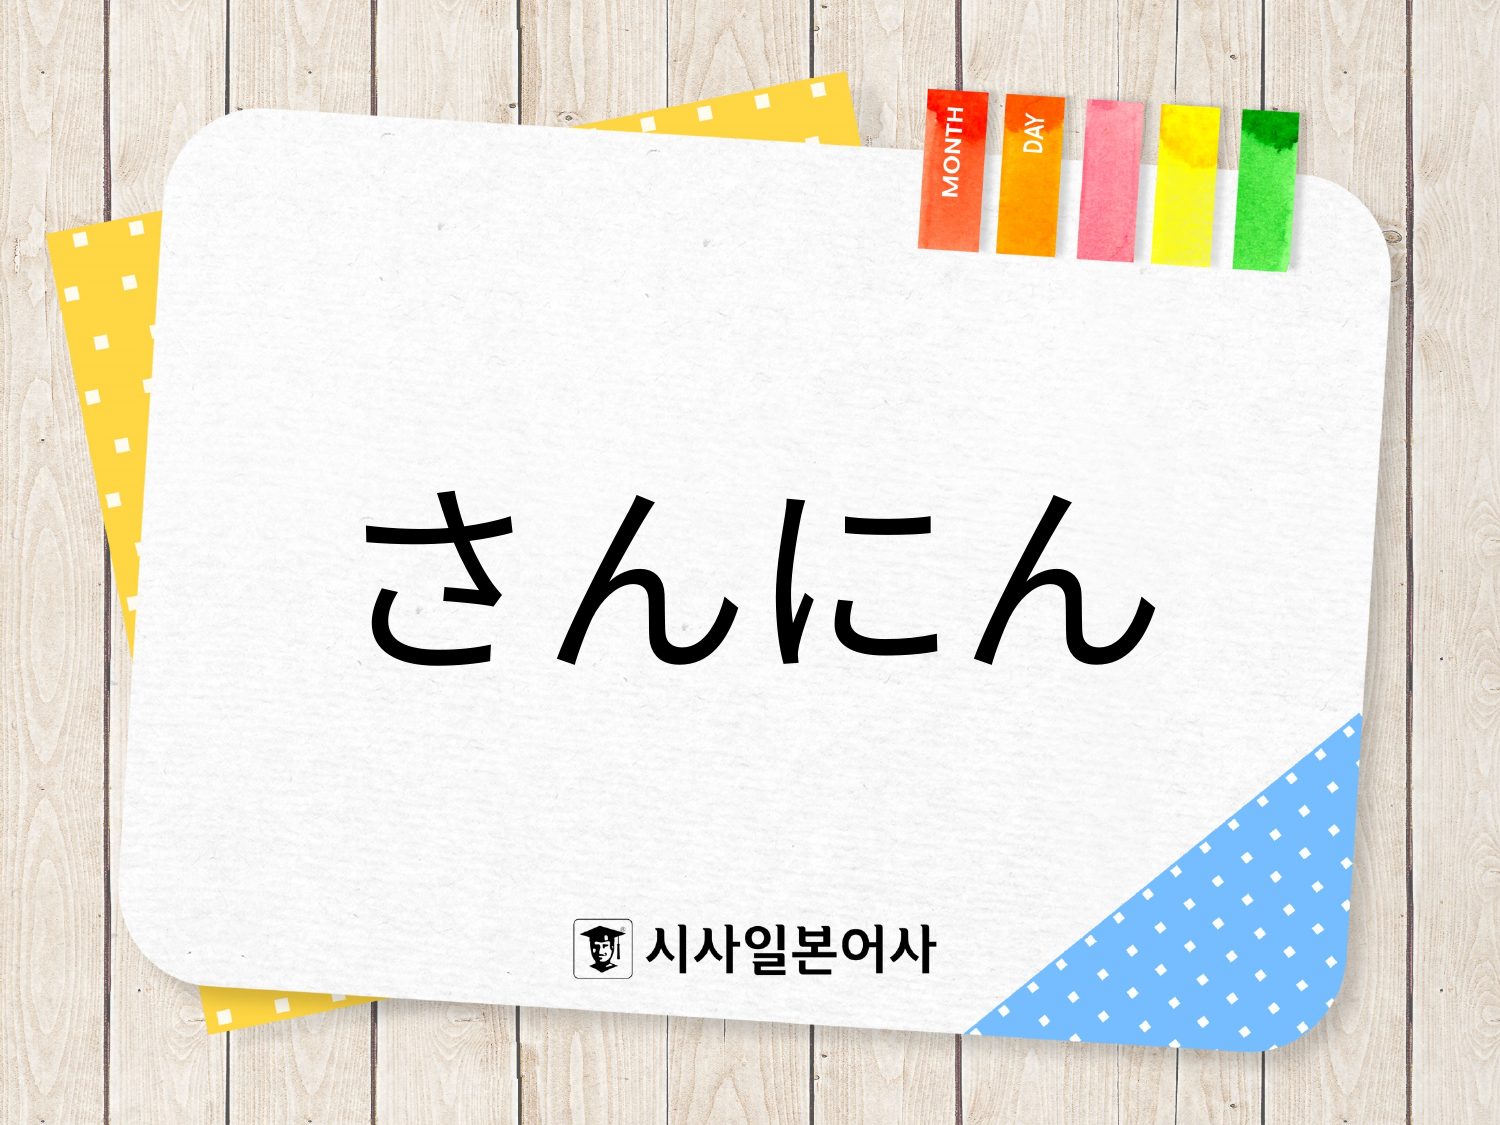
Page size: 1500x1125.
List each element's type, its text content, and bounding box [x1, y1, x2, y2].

picture [0, 0, 1500, 1125]
title さんにん [75, 338, 1425, 811]
